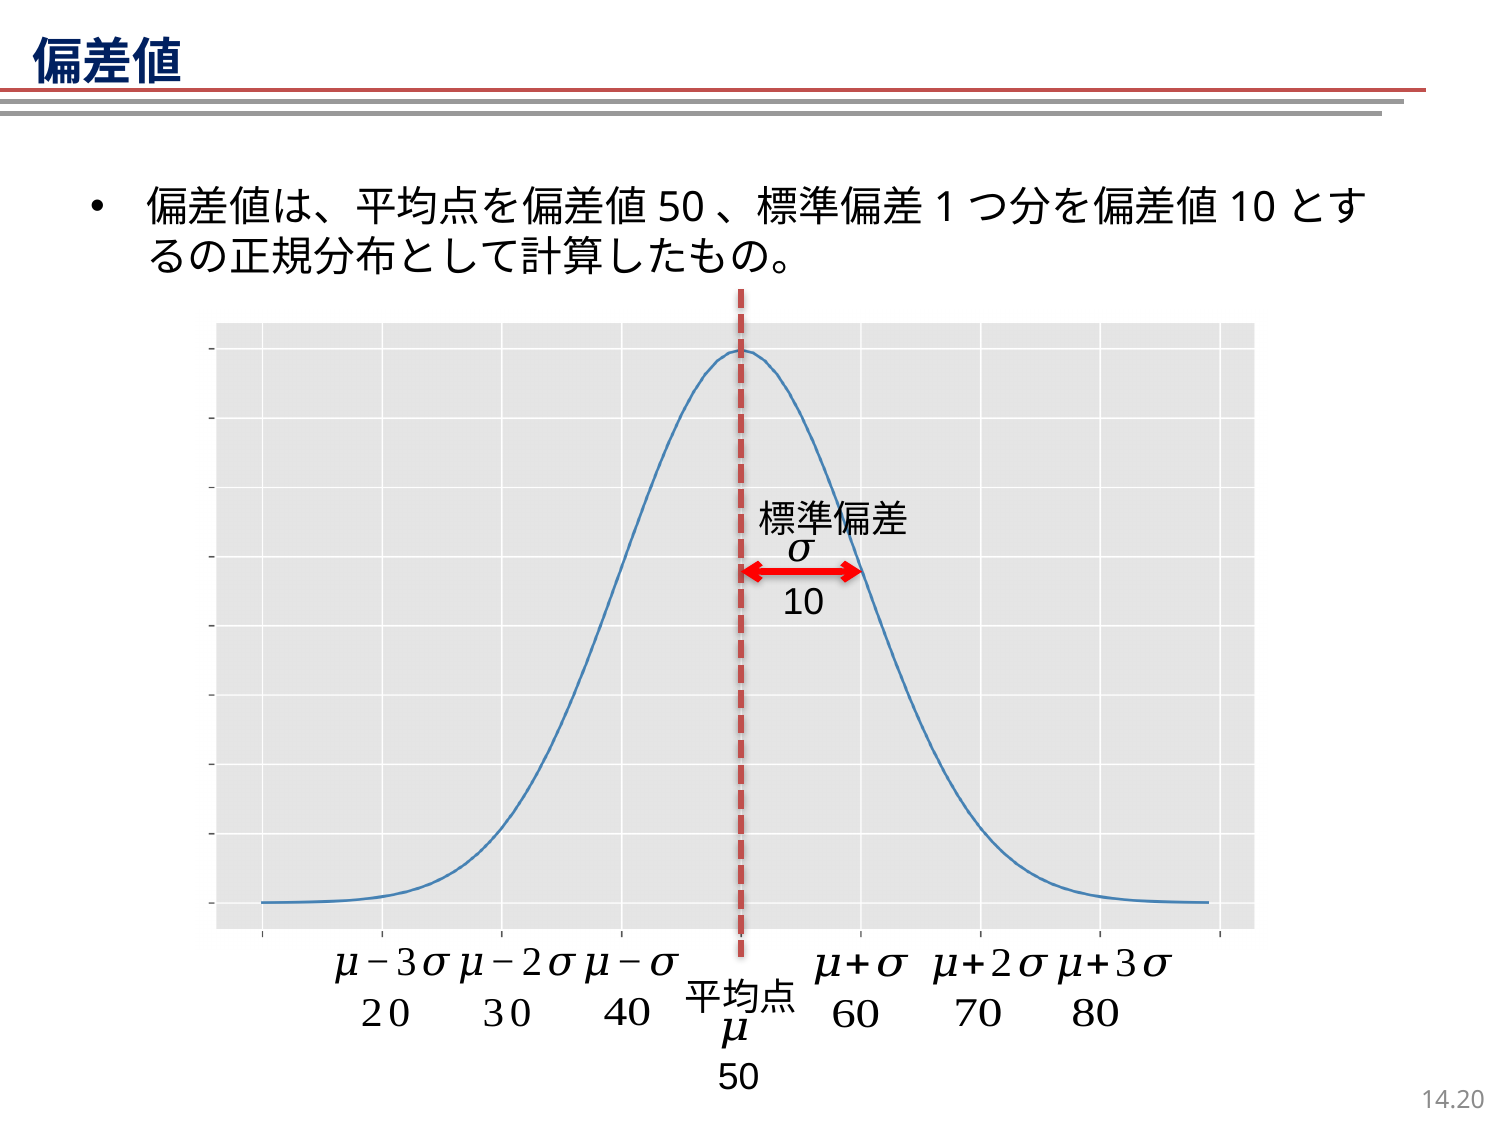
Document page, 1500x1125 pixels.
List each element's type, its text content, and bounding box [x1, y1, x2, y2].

list 偏差値は、平均点を偏差値50、標準偏差1つ分を偏差値10とするの正規分布として計算したもの。 [75, 172, 1425, 916]
picture [195, 309, 740, 950]
text_box 50 [717, 1052, 760, 1098]
picture [742, 309, 1268, 950]
text_box 平均点 [669, 965, 812, 1026]
slide_number 19 [1381, 1065, 1500, 1125]
text_box 偏差値 [17, 21, 1459, 151]
